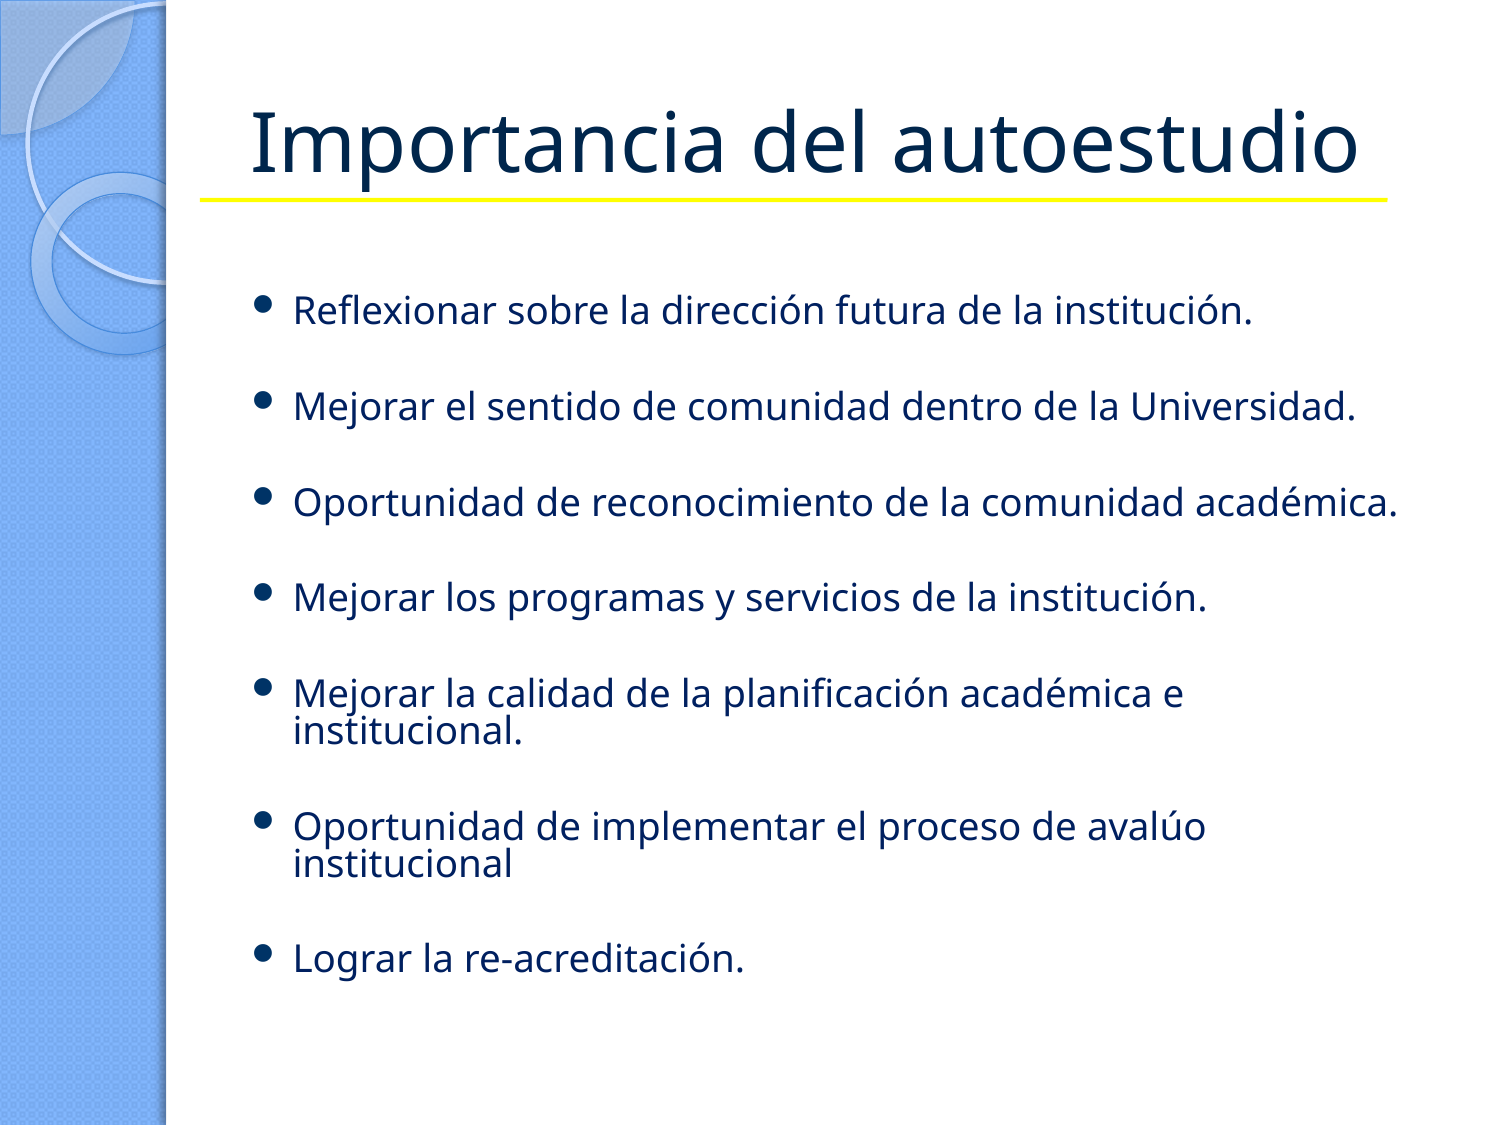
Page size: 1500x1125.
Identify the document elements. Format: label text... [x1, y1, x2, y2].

list Reflexionar sobre la dirección futura de la institución. Mejorar el sentido de comunidad dentro de la Universidad. Oportunidad de reconocimiento de la comunidad académica. Mejorar los programas y servicios de la institución. Mejorar la calidad de la planificación académica e institucional. Oportunidad de implementar el proceso de avalúo institucional Lograr la re-acreditación. [225, 287, 1425, 1030]
title Importancia del autoestudio [235, 45, 1466, 233]
